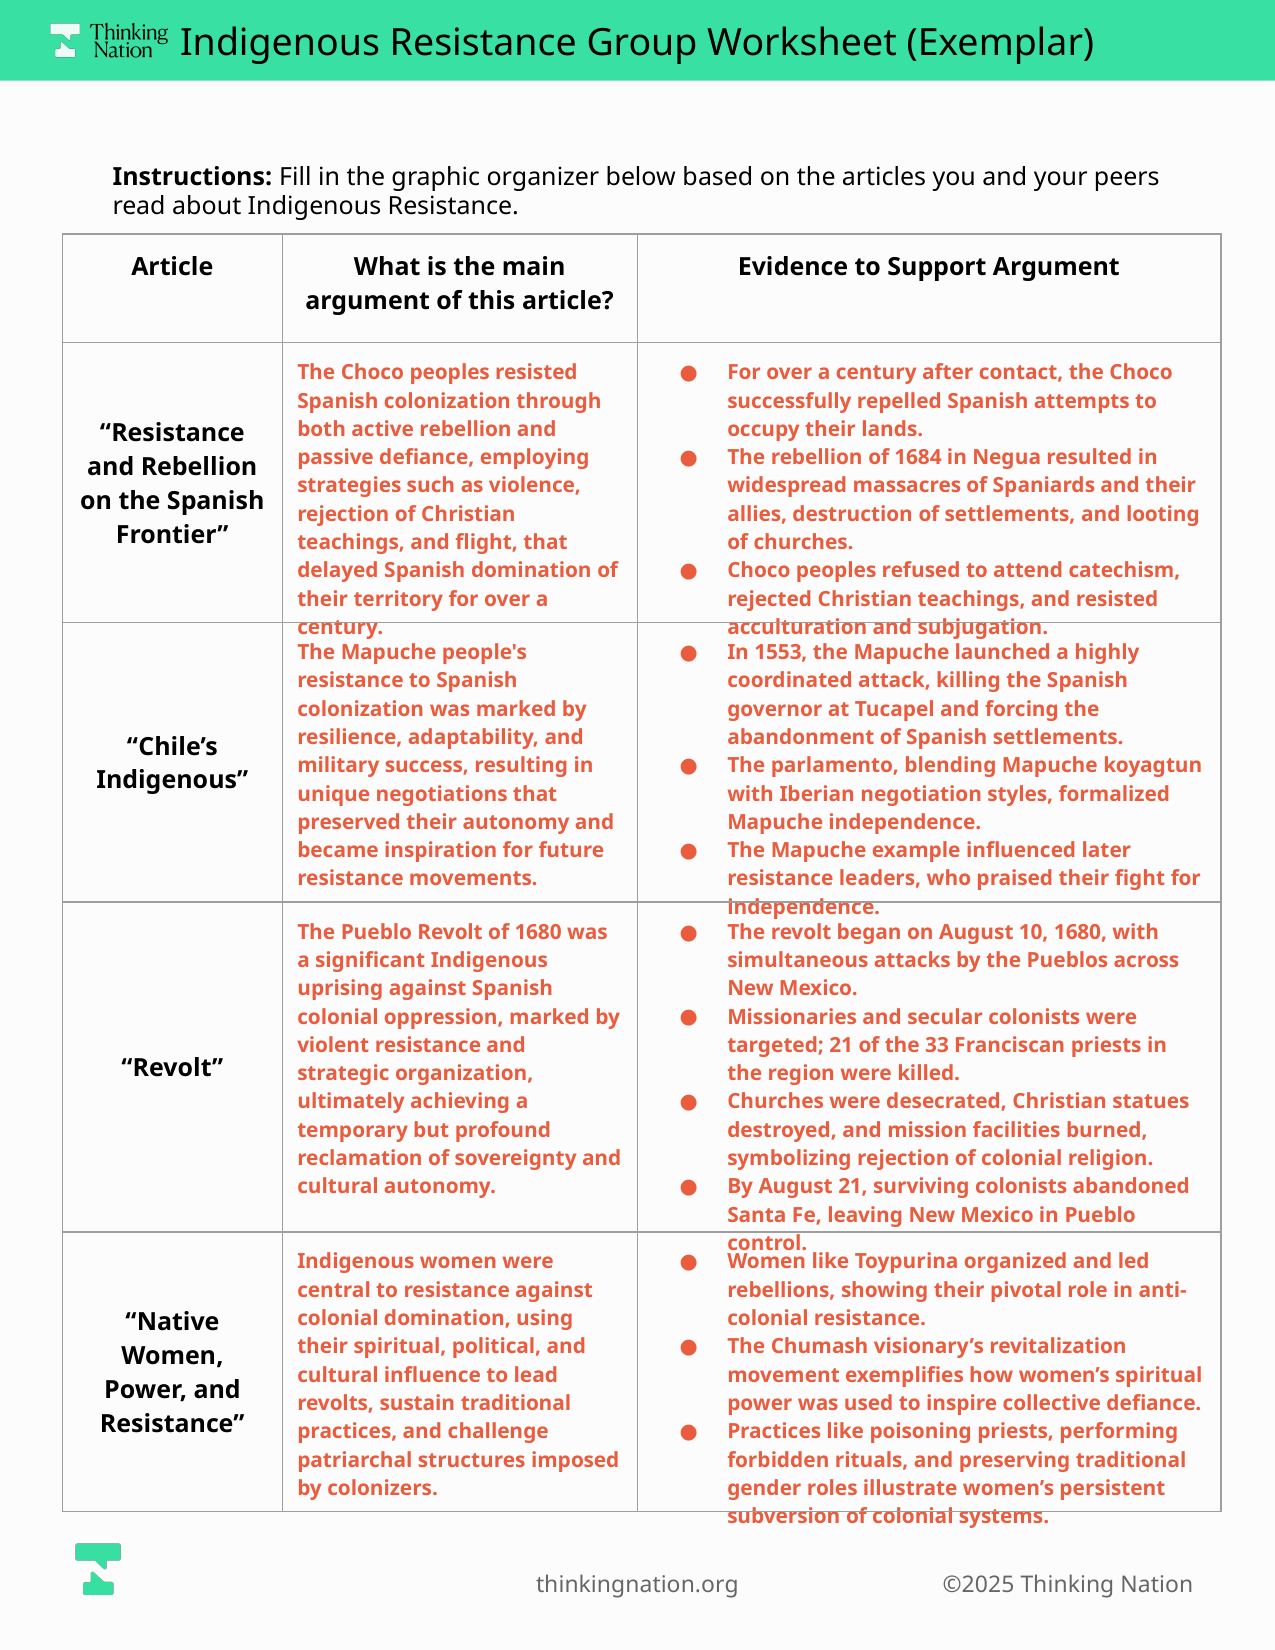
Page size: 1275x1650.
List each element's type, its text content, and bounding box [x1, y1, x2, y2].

table_cell In 1553, the Mapuche launched a highly coordinated attack, killing the Spanish governor at Tucapel and forcing the abandonment of Spanish settlements. The parlamento, blending Mapuche koyagtun with Iberian negotiation styles, formalized Mapuche independence. The Mapuche example influenced later resistance leaders, who praised their fight for independence. [638, 623, 1220, 901]
picture [36, 12, 172, 69]
table_cell “Resistance and Rebellion on the Spanish Frontier” [63, 343, 282, 622]
table_cell The Pueblo Revolt of 1680 was a significant Indigenous uprising against Spanish colonial oppression, marked by violent resistance and strategic organization, ultimately achieving a temporary but profound reclamation of sovereignty and cultural autonomy. [283, 903, 637, 1231]
text_box ©2025 Thinking Nation [907, 1553, 1210, 1605]
table_header What is the main argument of this article? [283, 235, 637, 342]
table_cell For over a century after contact, the Choco successfully repelled Spanish attempts to occupy their lands. The rebellion of 1684 in Negua resulted in widespread massacres of Spaniards and their allies, destruction of settlements, and looting of churches. Choco peoples refused to attend catechism, rejected Christian teachings, and resisted acculturation and subjugation. [638, 343, 1220, 622]
table_cell Women like Toypurina organized and led rebellions, showing their pivotal role in anti-colonial resistance. The Chumash visionary’s revitalization movement exemplifies how women’s spiritual power was used to inspire collective defiance. Practices like poisoning priests, performing forbidden rituals, and preserving traditional gender roles illustrate women’s persistent subversion of colonial systems. [638, 1233, 1220, 1511]
table_cell “Revolt” [63, 903, 282, 1231]
text_box Indigenous Resistance Group Worksheet (Exemplar) [0, 0, 1275, 81]
text_box thinkingnation.org [486, 1553, 789, 1605]
text_box Instructions: Fill in the graphic organizer below based on the articles you and your peers read about Indigenous Resistance. [97, 144, 1178, 233]
table_cell “Chile’s Indigenous” [63, 623, 282, 901]
table_cell “Native Women, Power, and Resistance” [63, 1233, 282, 1511]
picture [62, 1533, 134, 1605]
table_cell Indigenous women were central to resistance against colonial domination, using their spiritual, political, and cultural influence to lead revolts, sustain traditional practices, and challenge patriarchal structures imposed by colonizers. [283, 1233, 637, 1511]
table_cell The revolt began on August 10, 1680, with simultaneous attacks by the Pueblos across New Mexico. Missionaries and secular colonists were targeted; 21 of the 33 Franciscan priests in the region were killed. Churches were desecrated, Christian statues destroyed, and mission facilities burned, symbolizing rejection of colonial religion. By August 21, surviving colonists abandoned Santa Fe, leaving New Mexico in Pueblo control. [638, 903, 1220, 1231]
table_header Evidence to Support Argument [638, 235, 1220, 342]
table_cell The Choco peoples resisted Spanish colonization through both active rebellion and passive defiance, employing strategies such as violence, rejection of Christian teachings, and flight, that delayed Spanish domination of their territory for over a century. [283, 343, 637, 622]
table_header Article [63, 235, 282, 342]
table_cell The Mapuche people's resistance to Spanish colonization was marked by resilience, adaptability, and military success, resulting in unique negotiations that preserved their autonomy and became inspiration for future resistance movements. [283, 623, 637, 901]
